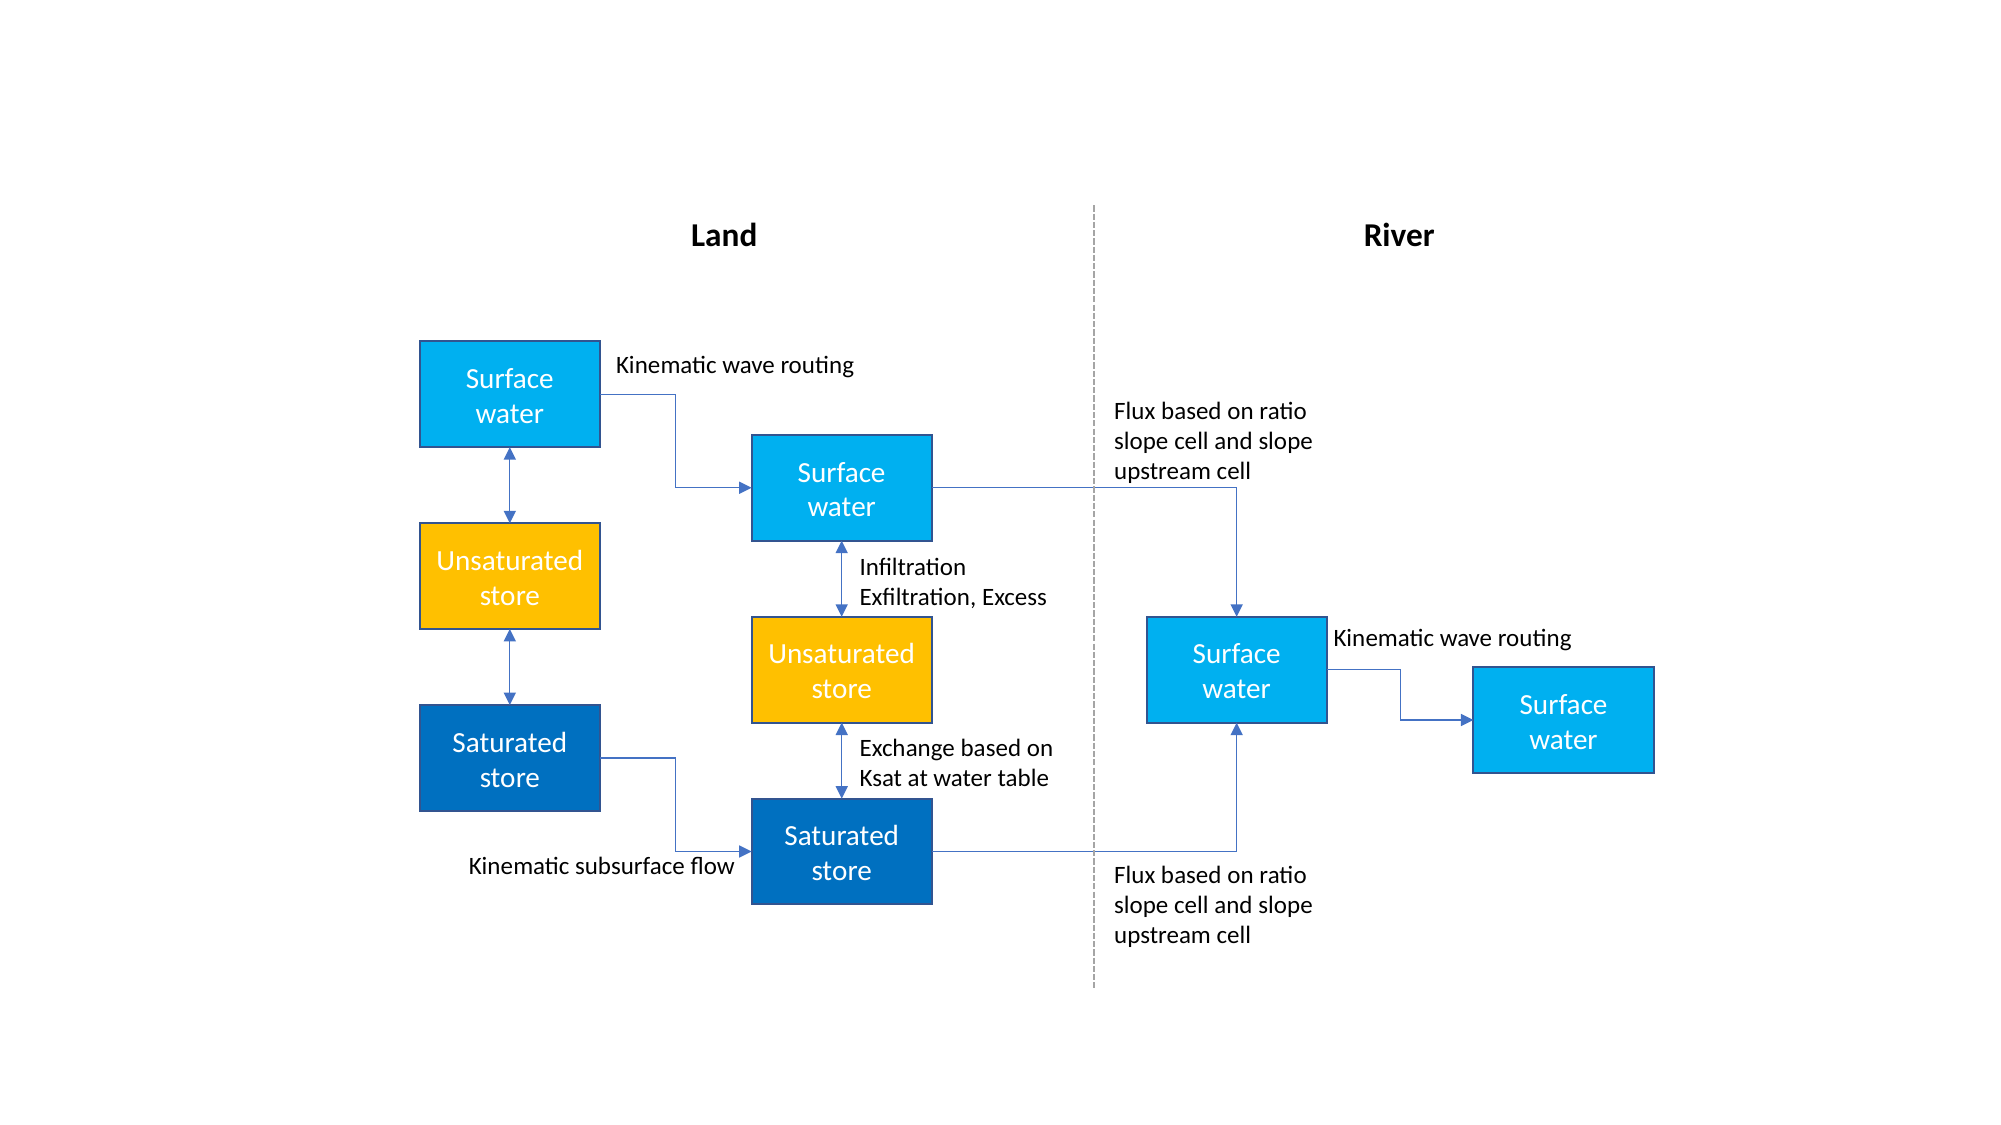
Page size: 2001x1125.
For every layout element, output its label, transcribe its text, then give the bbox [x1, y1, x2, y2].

text_box Surface water [1146, 616, 1328, 724]
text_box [1095, 487, 1237, 617]
text_box Kinematic subsurface flow [453, 841, 750, 887]
text_box Unsaturated store [751, 616, 933, 724]
text_box River [1349, 205, 1452, 261]
text_box Saturated store [419, 704, 601, 812]
text_box Saturated store [751, 798, 933, 905]
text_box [931, 487, 1093, 617]
text_box Kinematic wave routing [1318, 613, 1631, 659]
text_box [931, 722, 1093, 852]
text_box Kinematic wave routing [601, 341, 870, 386]
text_box Land [676, 205, 773, 260]
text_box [599, 394, 752, 488]
text_box Surface water [751, 434, 933, 542]
text_box Surface water [1472, 666, 1655, 774]
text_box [1095, 722, 1237, 852]
text_box Flux based on ratio slope cell and slope upstream cell [1099, 851, 1373, 986]
text_box Infiltration Exfiltration, Excess [844, 542, 1087, 618]
text_box Exchange based on Ksat at water table [844, 723, 931, 829]
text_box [599, 757, 752, 852]
text_box Surface water [419, 340, 601, 448]
text_box Unsaturated store [419, 522, 601, 630]
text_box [1326, 669, 1474, 720]
text_box Flux based on ratio slope cell and slope upstream cell [1099, 387, 1329, 522]
